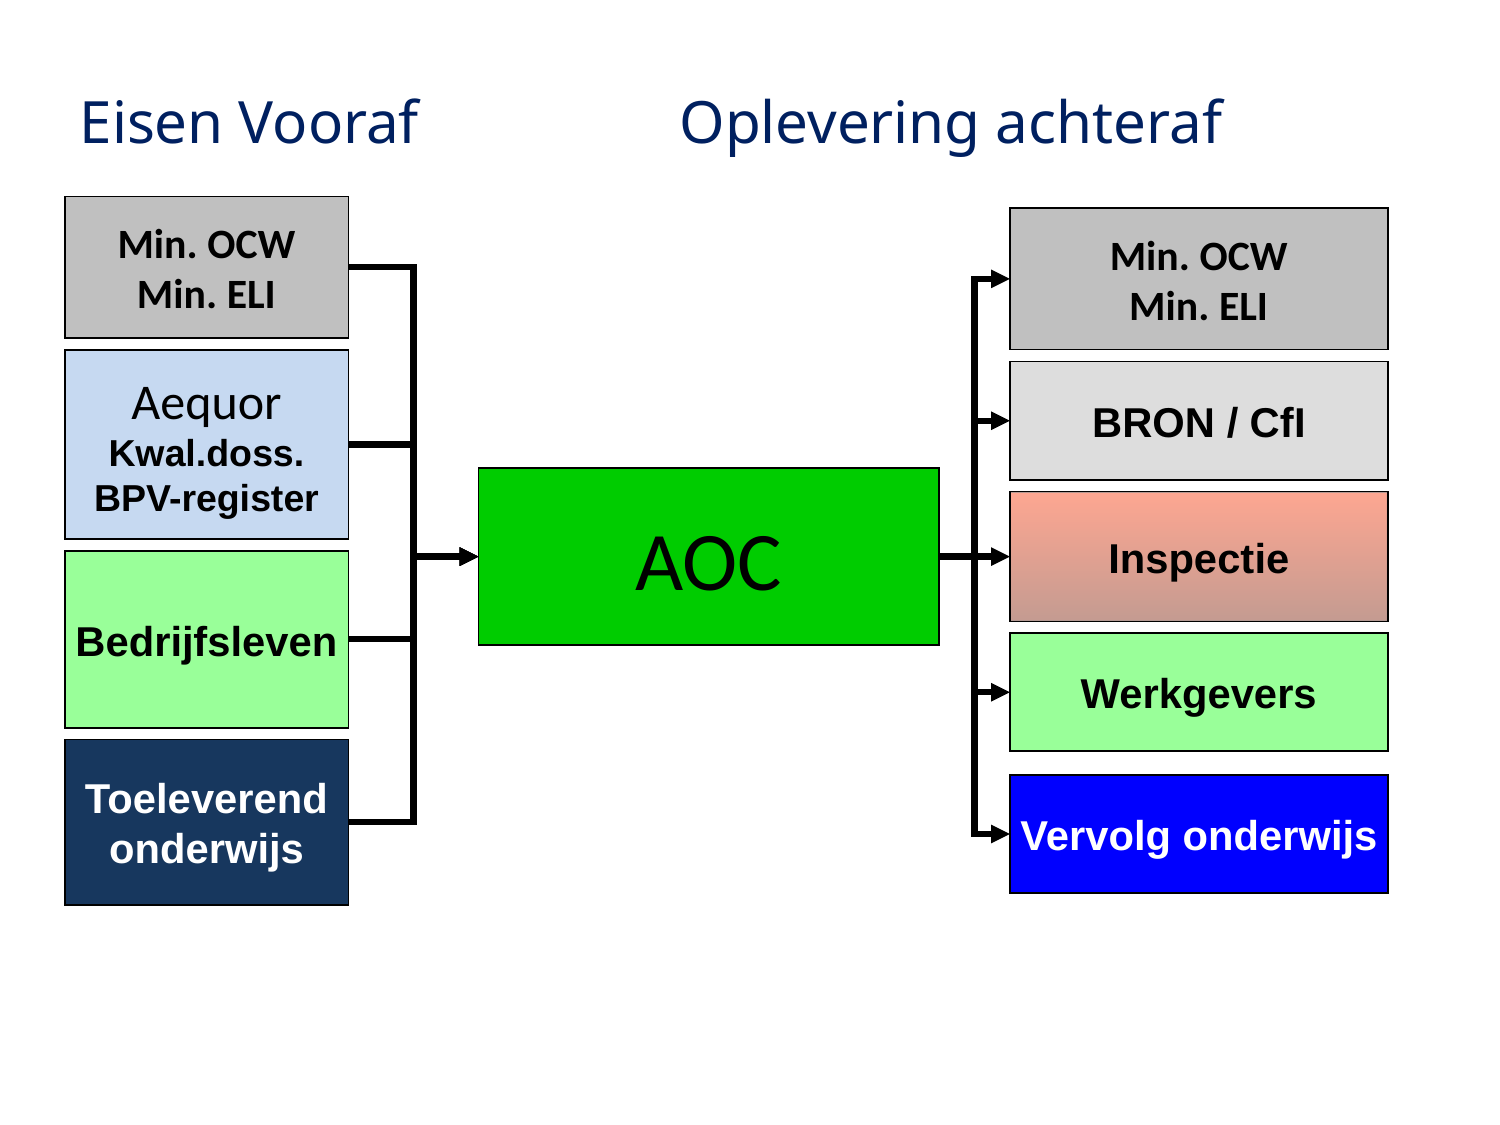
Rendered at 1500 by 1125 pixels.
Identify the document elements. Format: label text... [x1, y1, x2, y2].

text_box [348, 444, 479, 556]
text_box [938, 278, 1011, 557]
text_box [348, 266, 479, 444]
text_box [938, 564, 1011, 835]
text_box Aequor Kwal.doss. BPV-register [64, 350, 343, 539]
text_box Eisen Vooraf Oplevering achteraf [64, 78, 1388, 163]
text_box Inspectie [1015, 491, 1388, 622]
text_box Vervolg onderwijs [1009, 774, 1388, 894]
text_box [348, 556, 479, 823]
text_box BRON / CfI [1015, 361, 1388, 480]
text_box AOC [483, 467, 932, 646]
text_box Min. OCW Min. ELI [1009, 208, 1388, 350]
text_box Toeleverend onderwijs [64, 739, 349, 905]
text_box Werkgevers [1015, 633, 1388, 752]
text_box Bedrijfsleven [64, 550, 343, 728]
text_box Min. OCW Min. ELI [64, 196, 349, 338]
